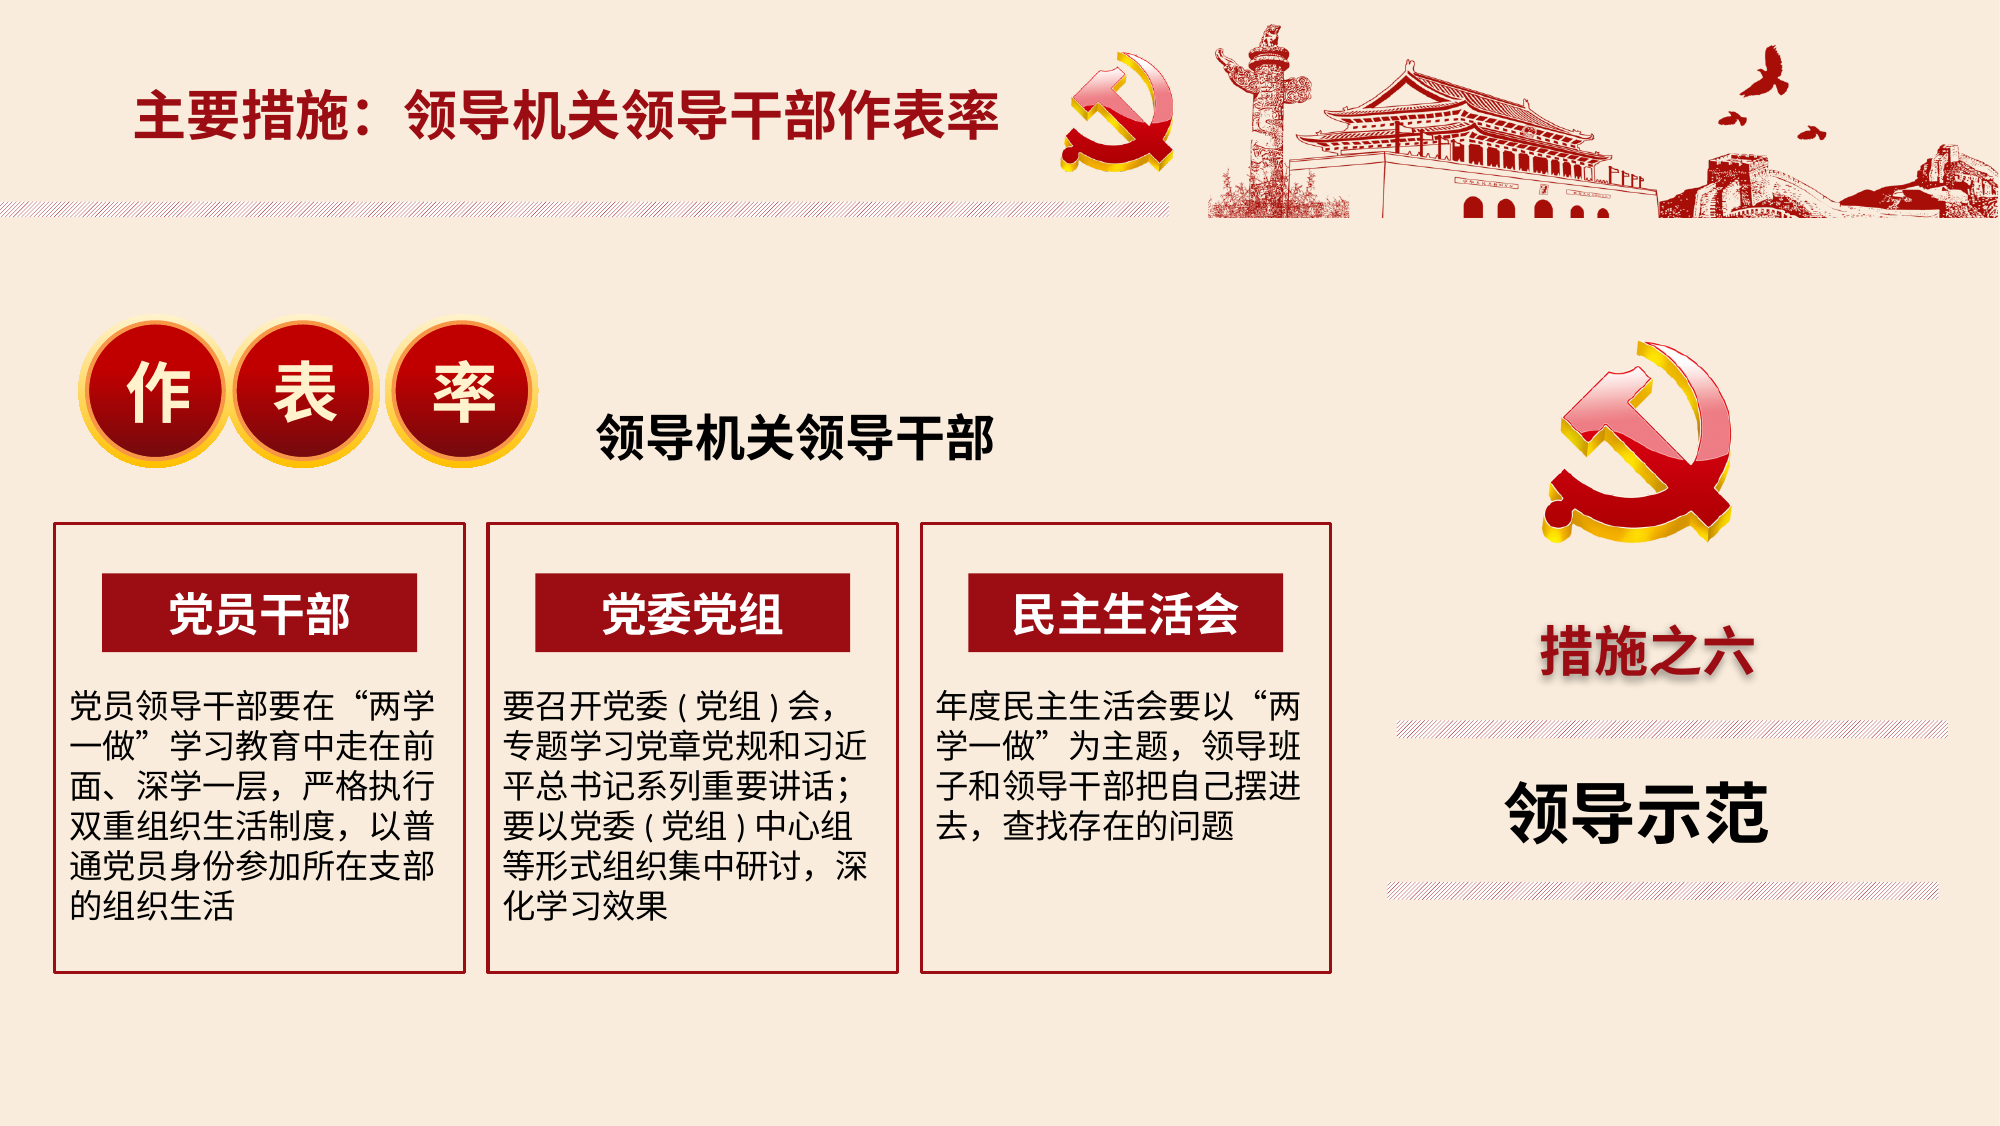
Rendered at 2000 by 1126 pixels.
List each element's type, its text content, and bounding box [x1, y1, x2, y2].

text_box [384, 313, 540, 468]
picture [0, 0, 2000, 1126]
list 主要措施：领导机关领导干部作表率 [117, 74, 1142, 169]
text_box [1385, 880, 1941, 902]
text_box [78, 313, 224, 468]
text_box 措施之六 [1520, 607, 1778, 692]
text_box 领导示范 [1483, 761, 1791, 862]
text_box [487, 522, 898, 973]
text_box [920, 522, 1331, 973]
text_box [54, 522, 465, 973]
text_box [1395, 718, 1950, 740]
text_box 领导机关领导干部 [557, 396, 1034, 477]
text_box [225, 313, 381, 468]
